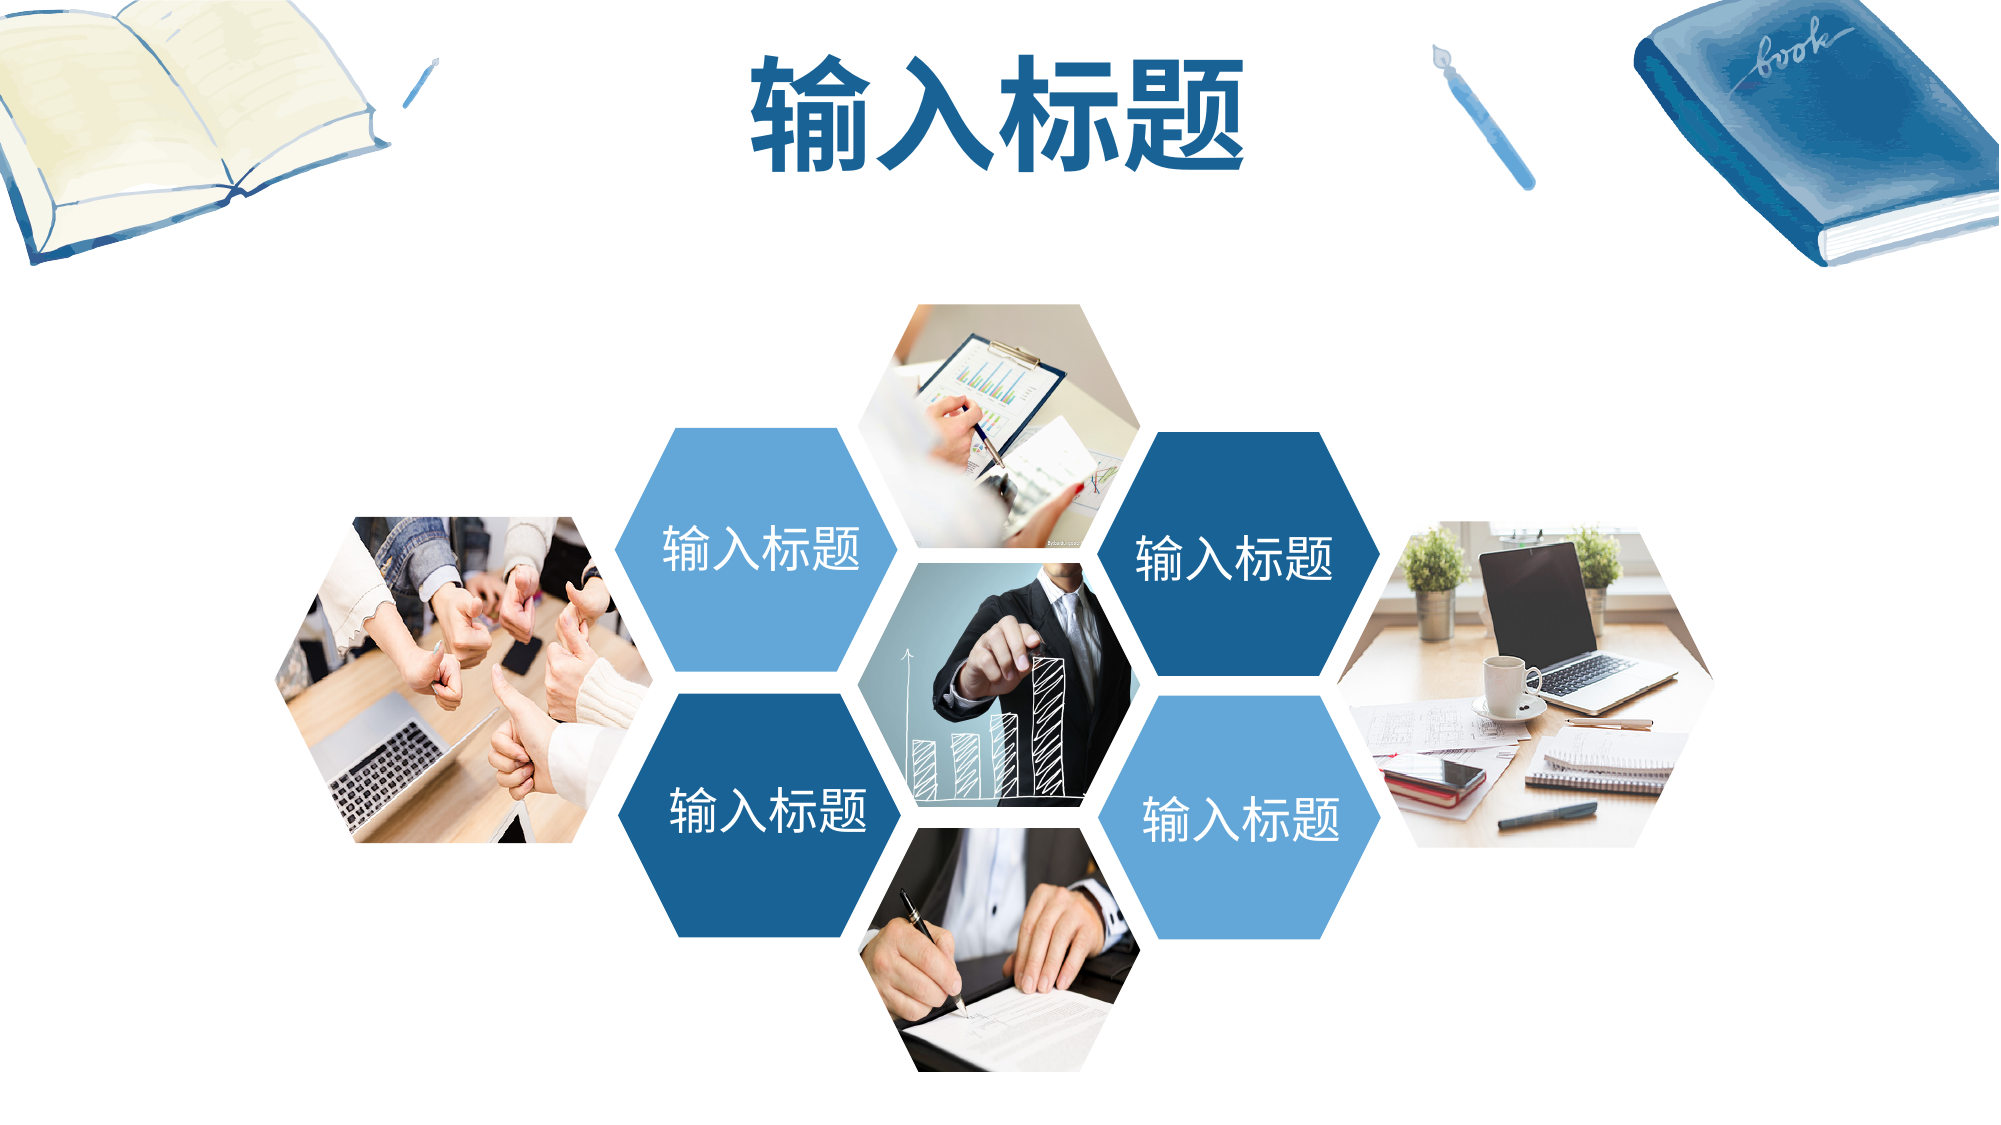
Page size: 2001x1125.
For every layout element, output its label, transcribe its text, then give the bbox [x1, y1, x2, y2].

text_box [613, 426, 899, 673]
text_box 输入标题 [607, 29, 1387, 194]
text_box 输入标题 [646, 510, 877, 585]
text_box [856, 827, 1142, 1073]
text_box [1096, 694, 1382, 941]
text_box [273, 515, 655, 845]
picture [1421, 0, 2000, 280]
text_box 输入标题 [1119, 519, 1350, 595]
text_box [856, 303, 1142, 550]
text_box 输入标题 [1126, 781, 1357, 857]
text_box [856, 561, 1142, 808]
text_box [616, 692, 903, 939]
text_box [1335, 520, 1717, 849]
text_box [1095, 431, 1382, 677]
text_box 输入标题 [654, 772, 884, 847]
picture [0, 0, 447, 280]
